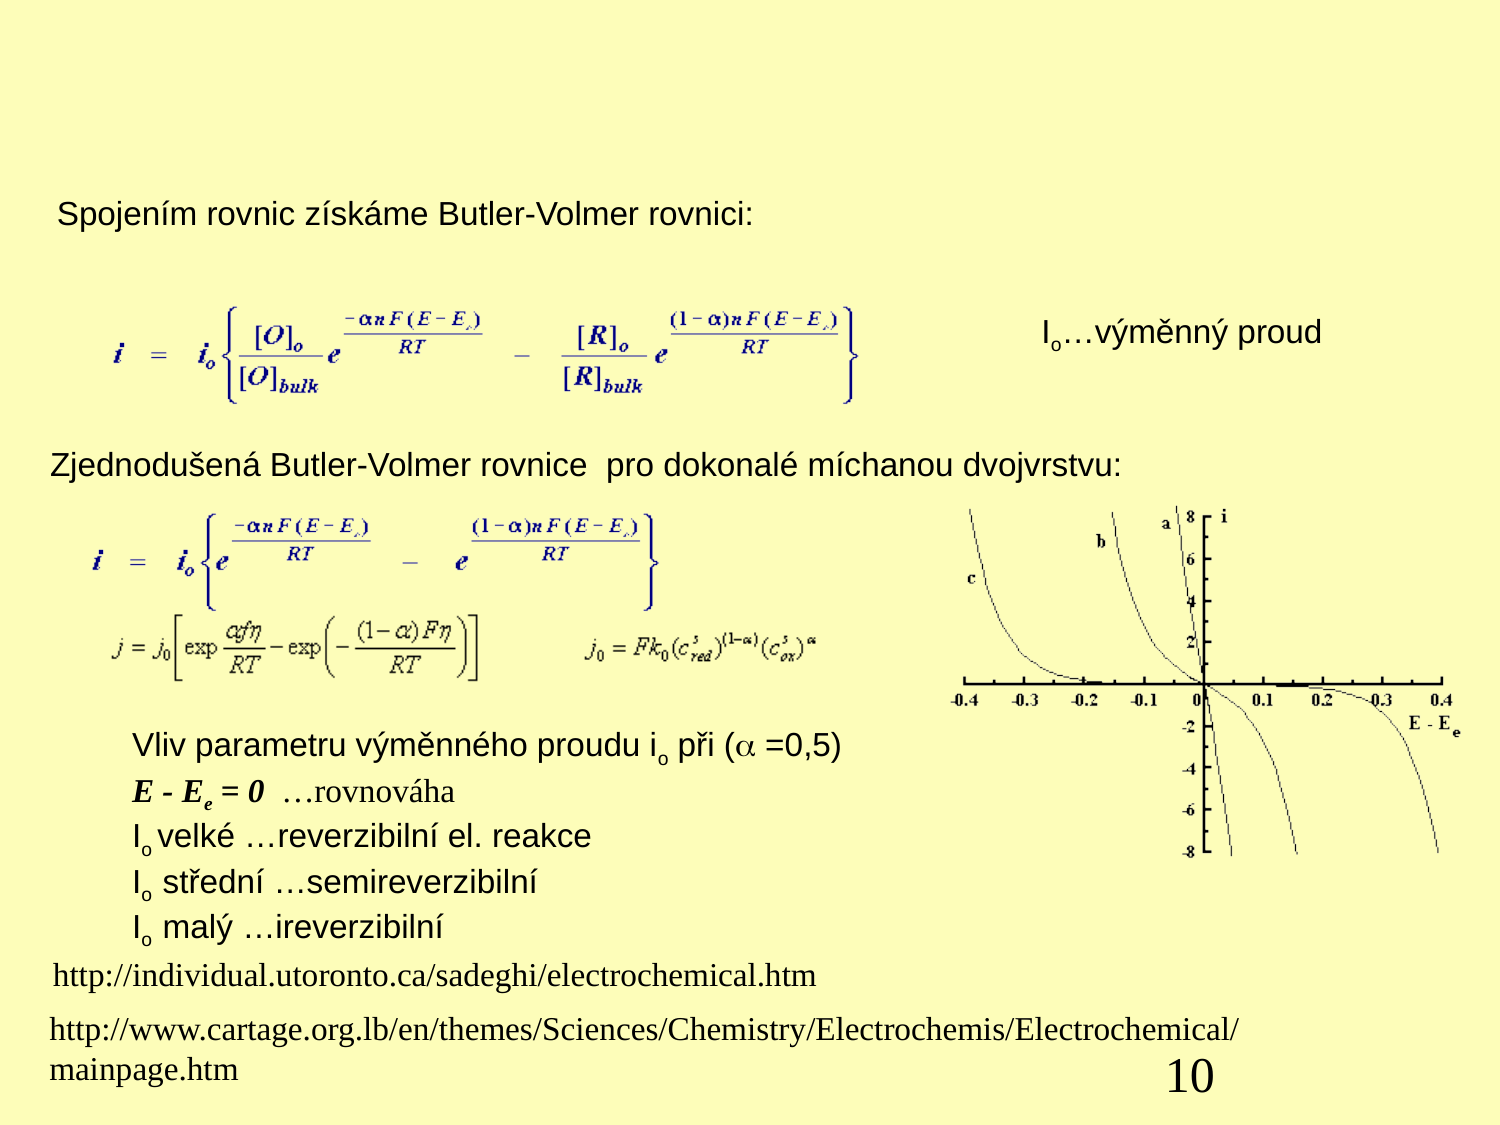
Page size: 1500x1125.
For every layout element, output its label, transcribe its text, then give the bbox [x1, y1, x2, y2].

picture [873, 451, 1500, 924]
picture [581, 628, 822, 668]
picture [88, 509, 664, 686]
text_box Io…výměnný proud [1026, 302, 1347, 363]
slide_number 10 [1074, 1042, 1425, 1103]
picture [109, 302, 862, 410]
text_box Vliv parametru výměnného proudu io při ( =0,5) E - Ee = 0 …rovnováha Io velké …reverzibilní el. reakce Io střední …semireverzibilní Io malý …ireverzibilní [117, 716, 858, 945]
text_box http://www.cartage.org.lb/en/themes/Sciences/Chemistry/Electrochemis/Electrochemical/mainpage.htm [34, 999, 1412, 1094]
text_box Zjednodušená Butler-Volmer rovnice pro dokonalé míchanou dvojvrstvu: [35, 435, 1139, 491]
text_box http://individual.utoronto.ca/sadeghi/electrochemical.htm [38, 945, 1412, 1001]
text_box Spojením rovnic získáme Butler-Volmer rovnici: [42, 184, 780, 240]
